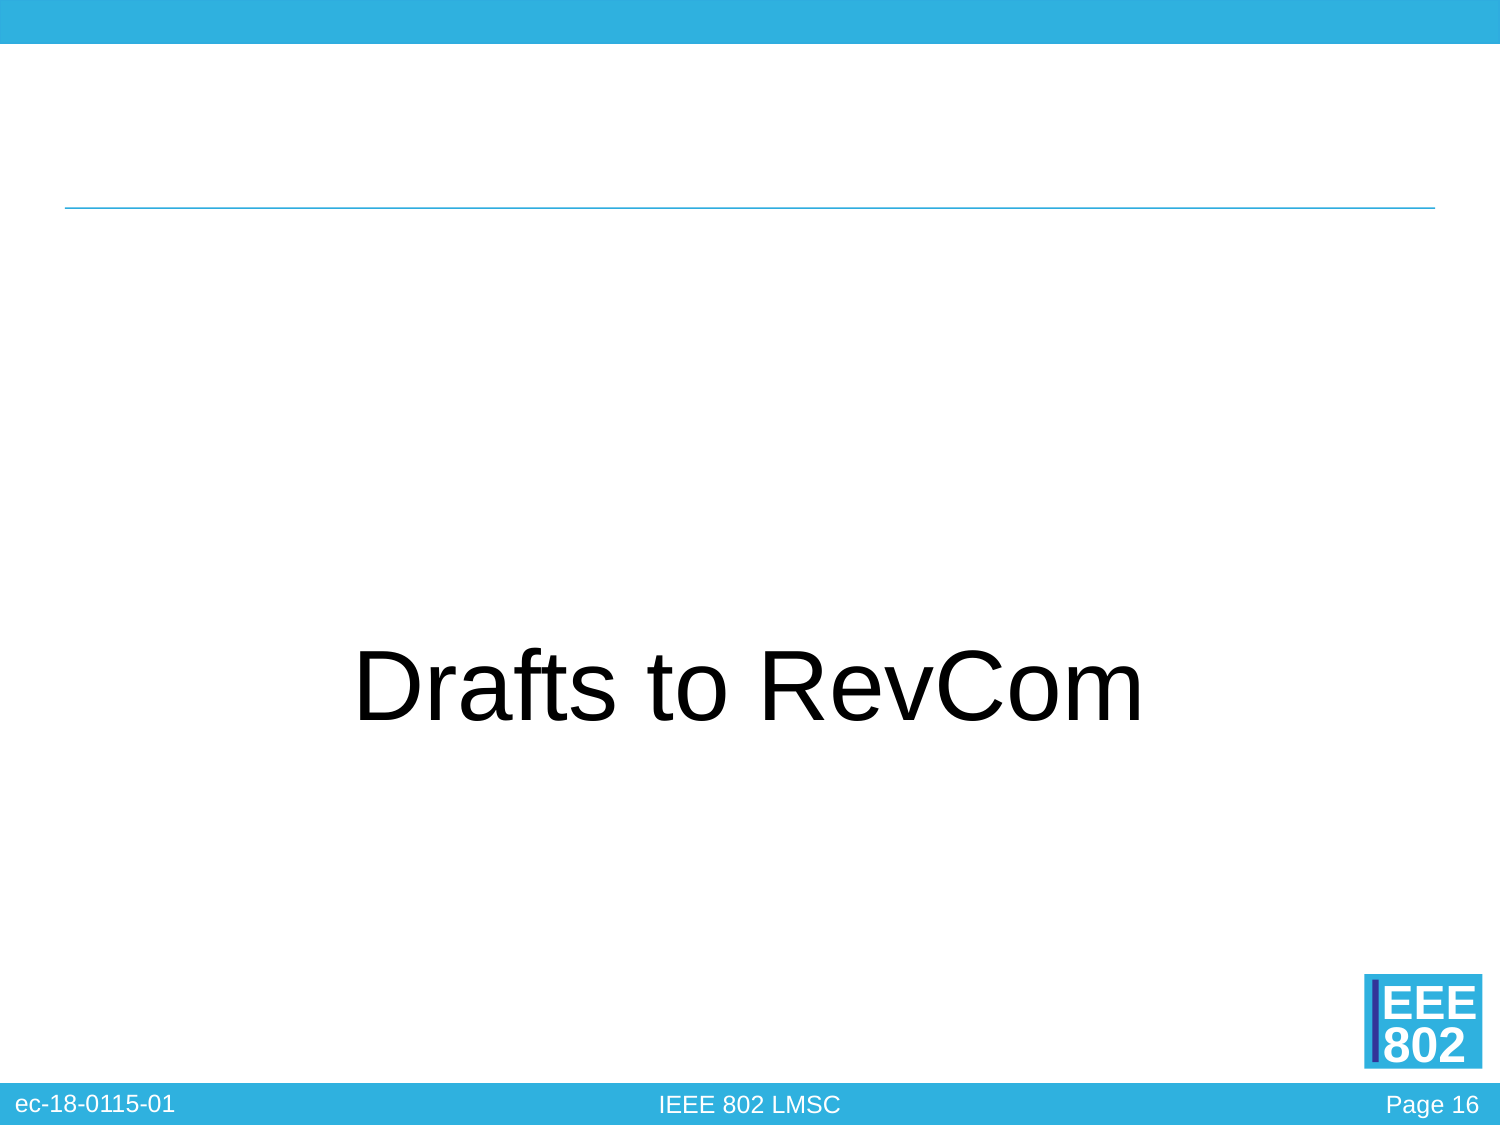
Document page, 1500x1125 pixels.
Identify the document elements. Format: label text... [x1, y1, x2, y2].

title Drafts to RevCom [102, 280, 1397, 749]
